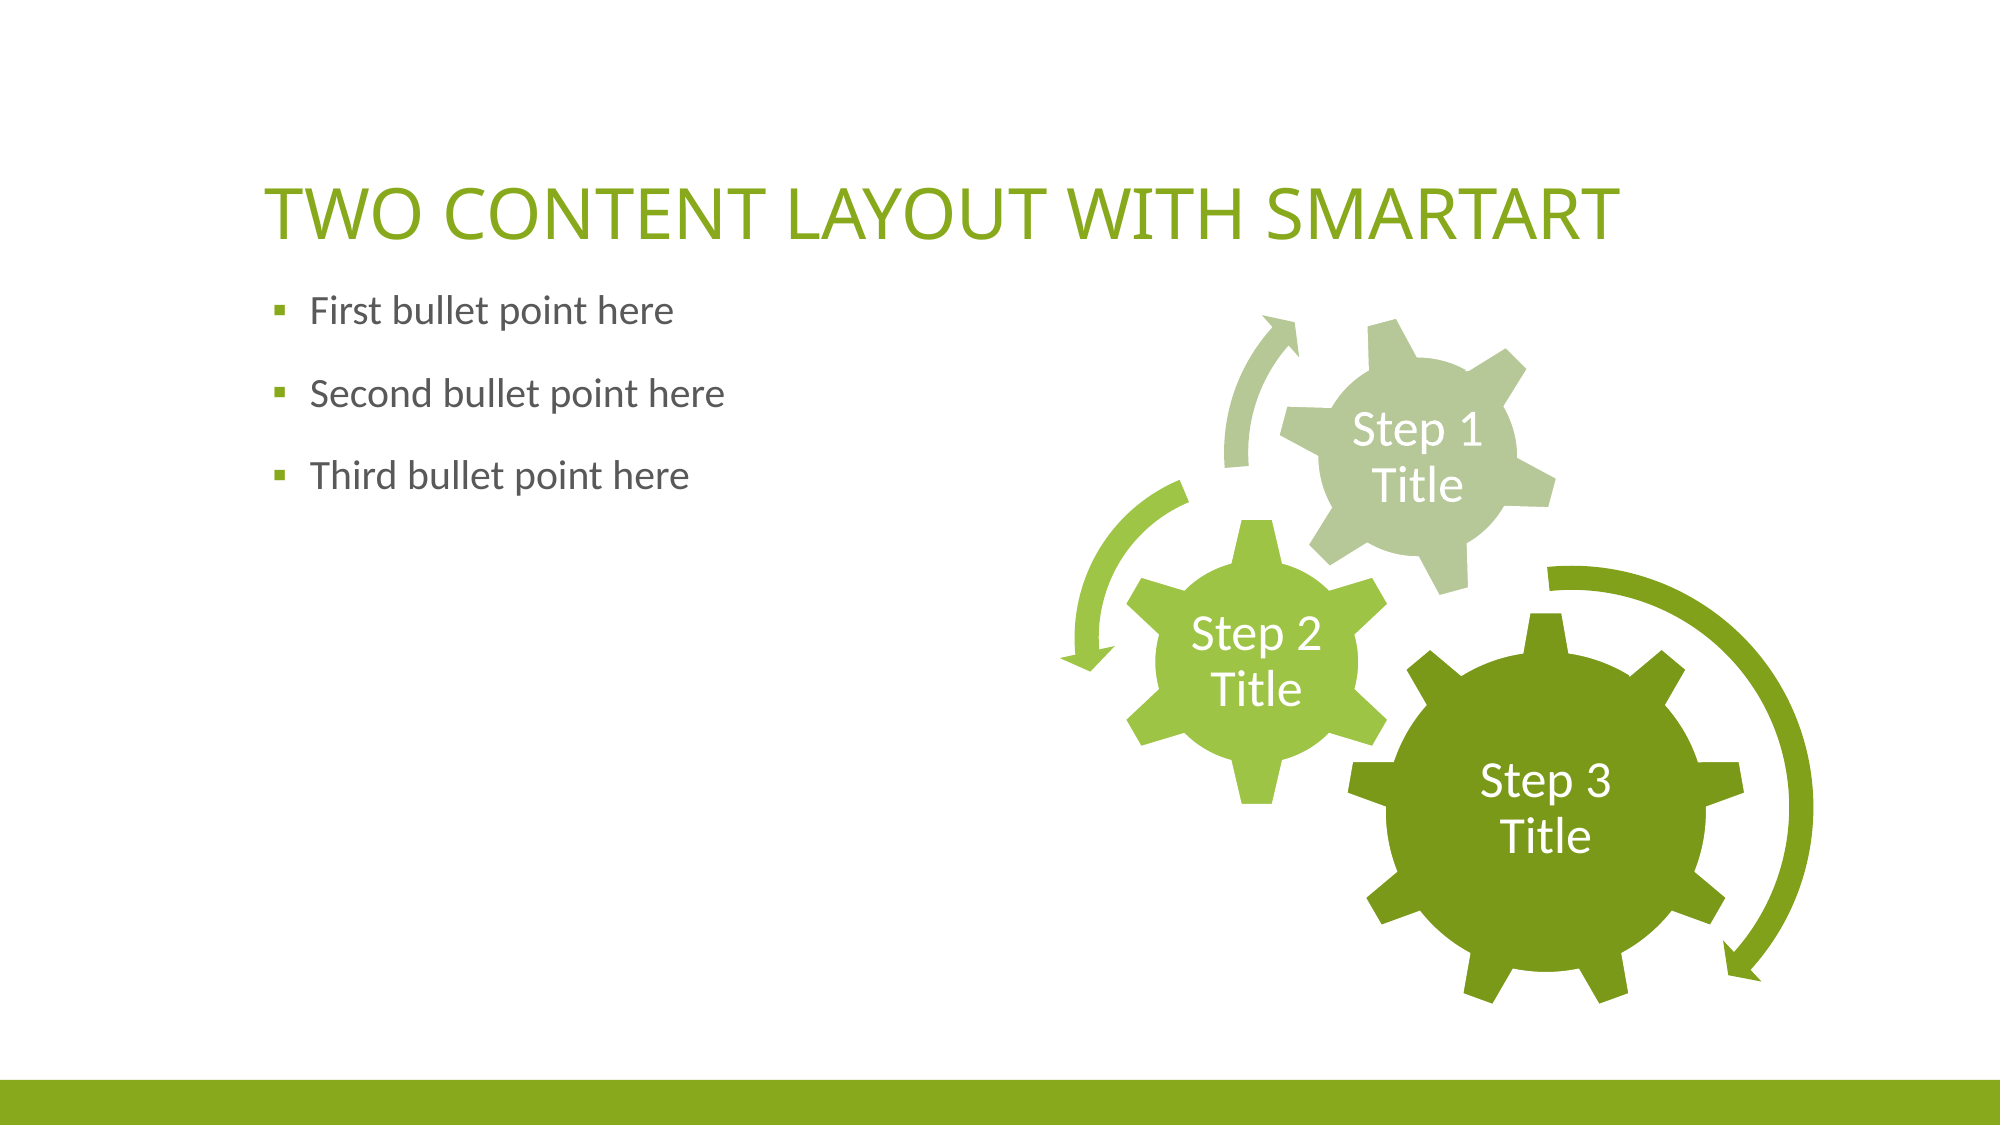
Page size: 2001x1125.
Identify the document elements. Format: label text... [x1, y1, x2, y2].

title Two content layout with SmartArt [249, 75, 1750, 263]
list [1012, 281, 1750, 1014]
list First bullet point here Second bullet point here Third bullet point here [249, 281, 988, 1014]
